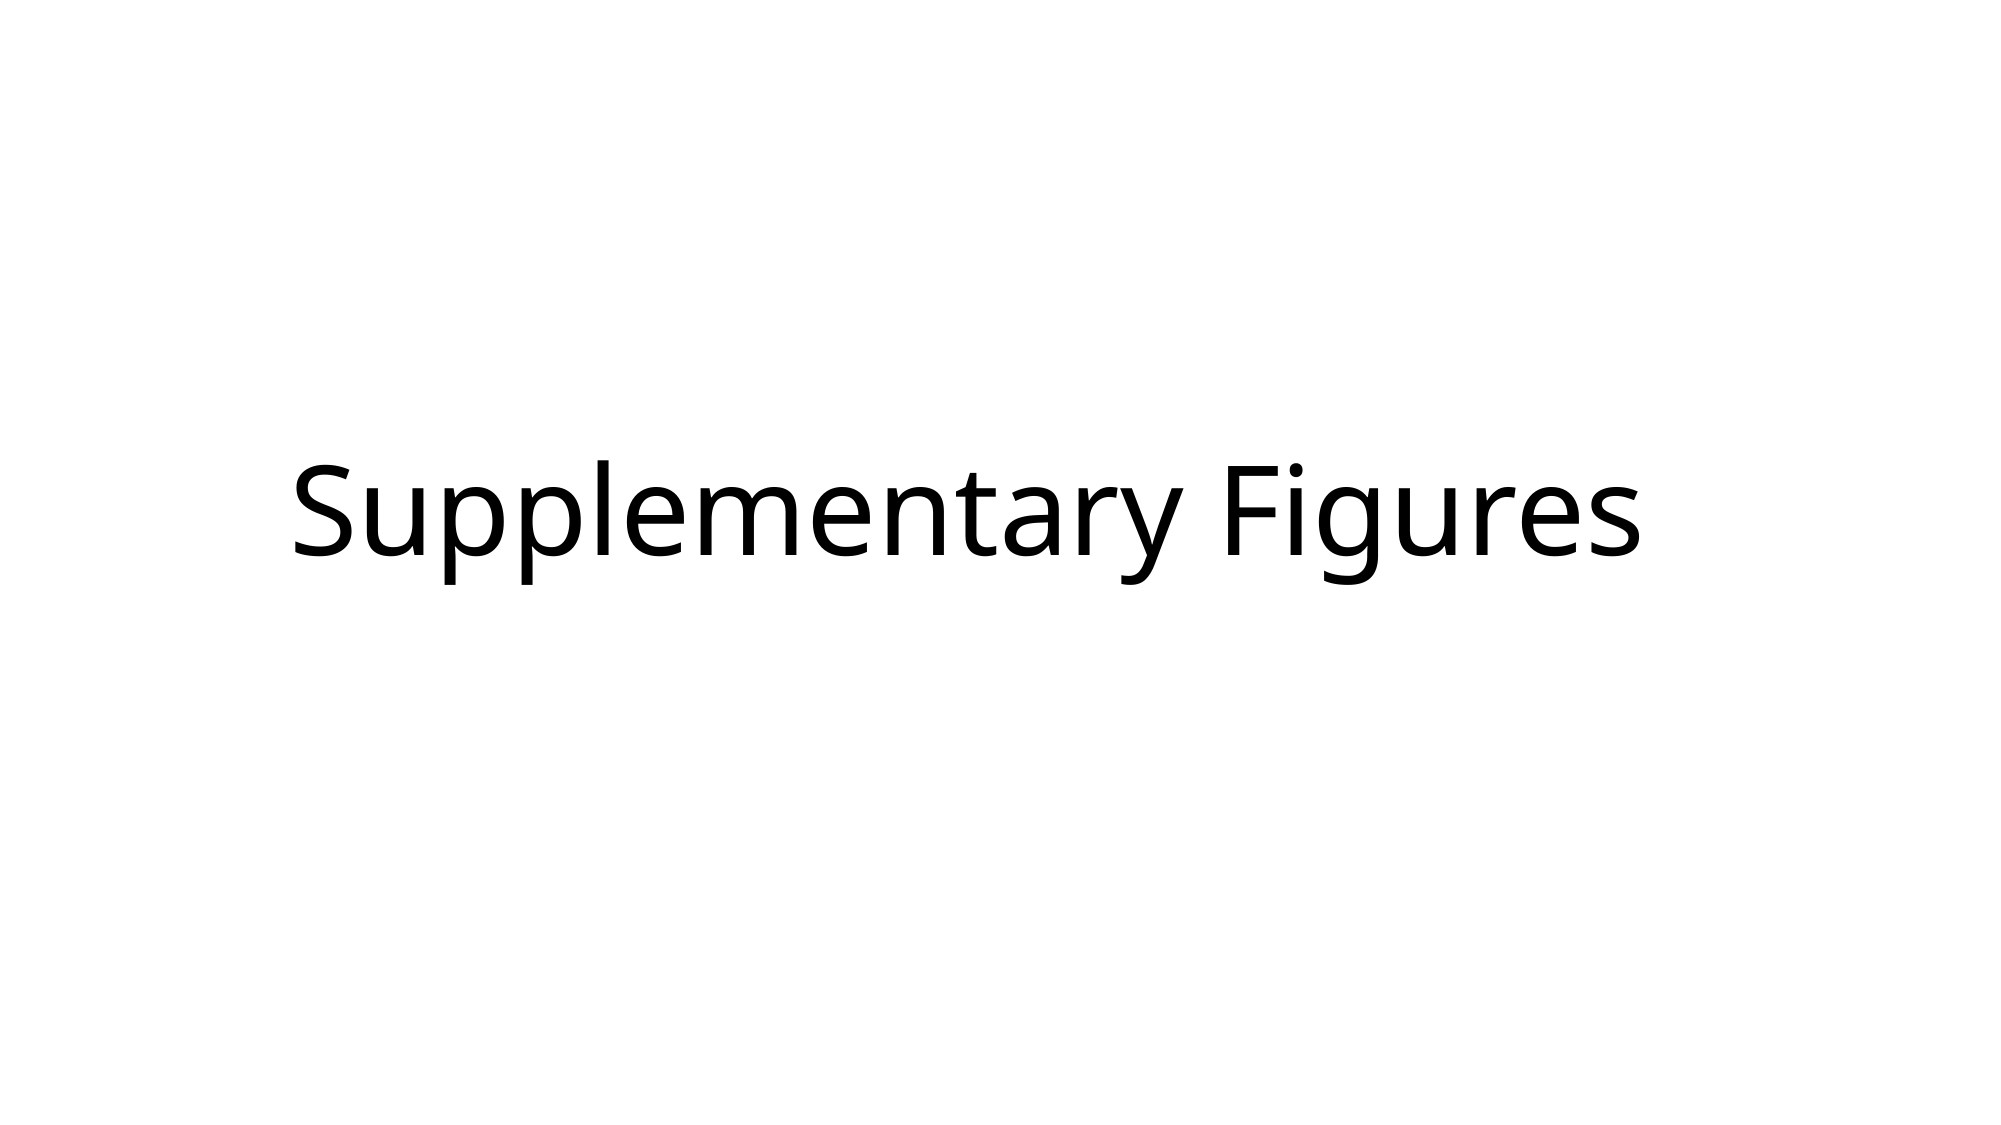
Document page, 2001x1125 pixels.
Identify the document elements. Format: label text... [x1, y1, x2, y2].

title Supplementary Figures [217, 350, 1718, 590]
